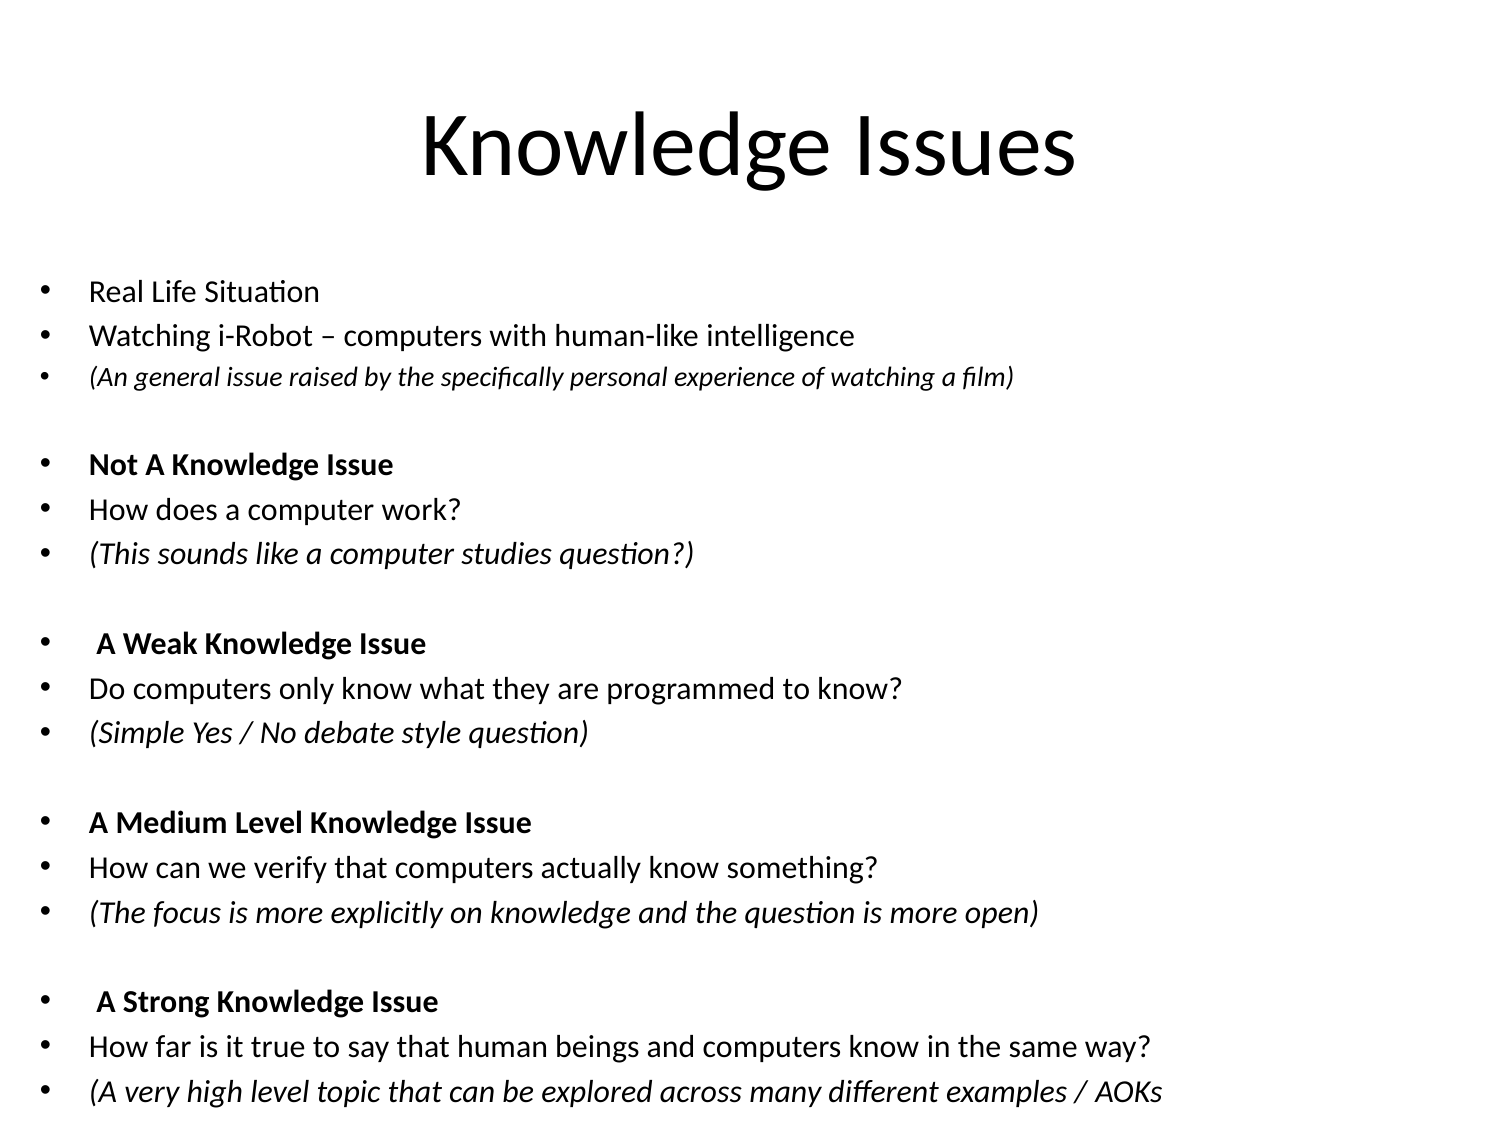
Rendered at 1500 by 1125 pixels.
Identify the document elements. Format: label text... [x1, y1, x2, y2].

list Real Life Situation Watching i-Robot – computers with human-like intelligence (An general issue raised by the specifically personal experience of watching a film) Not A Knowledge Issue How does a computer work? (This sounds like a computer studies question?) A Weak Knowledge Issue Do computers only know what they are programmed to know? (Simple Yes / No debate style question) A Medium Level Knowledge Issue How can we verify that computers actually know something? (The focus is more explicitly on knowledge and the question is more open) A Strong Knowledge Issue How far is it true to say that human beings and computers know in the same way? (A very high level topic that can be explored across many different examples / AOKs [24, 262, 1425, 1125]
title Knowledge Issues [75, 45, 1425, 233]
